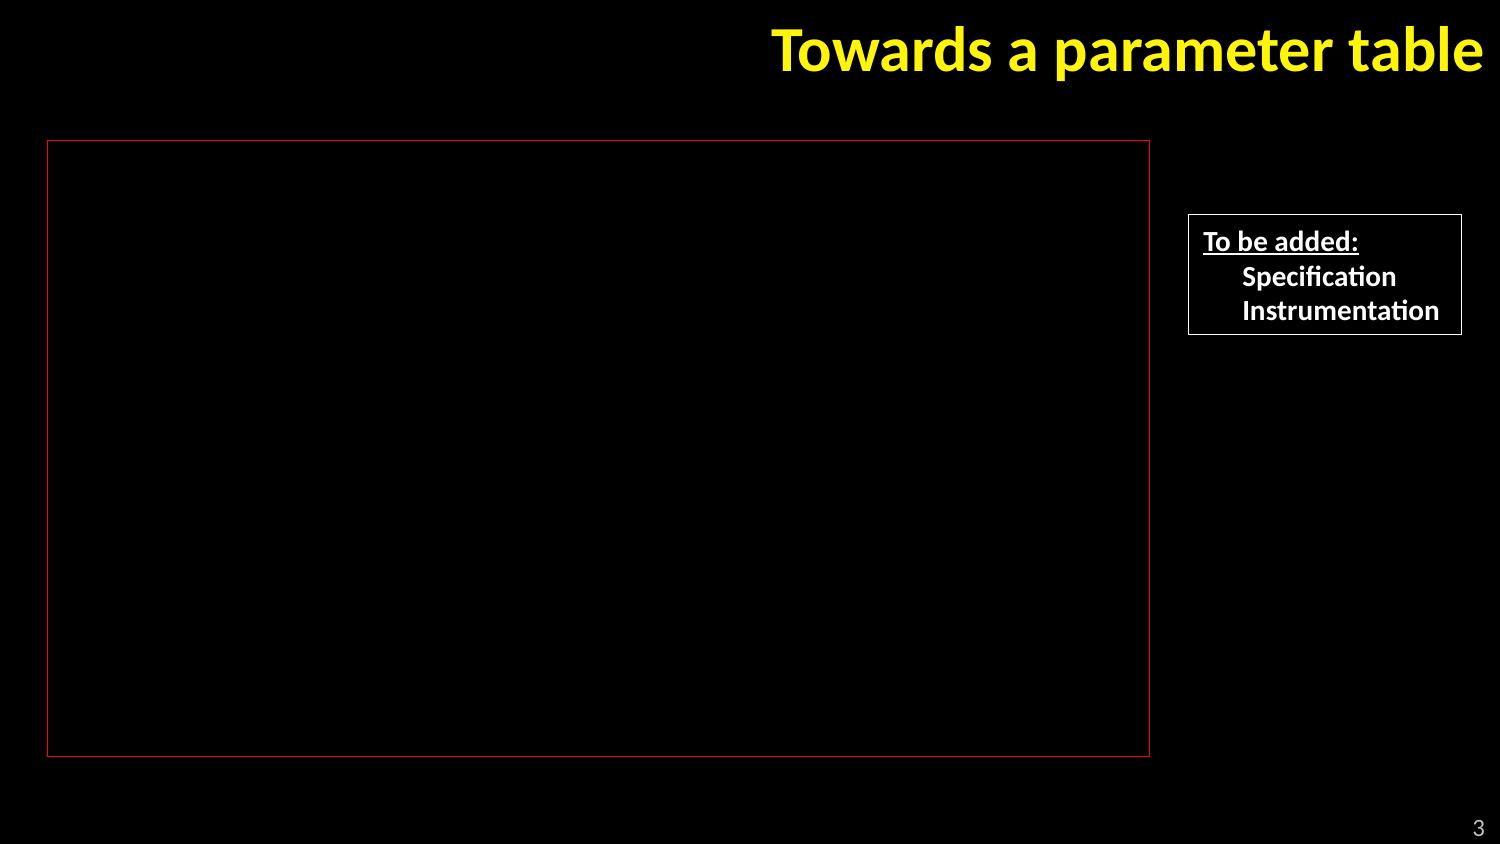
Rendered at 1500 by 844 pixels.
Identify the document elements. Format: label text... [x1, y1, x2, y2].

picture [46, 140, 1151, 757]
title Towards a parameter table [0, 0, 1500, 93]
text_box To be added: Specification Instrumentation [1188, 214, 1462, 335]
slide_number 3 [1149, 808, 1500, 844]
